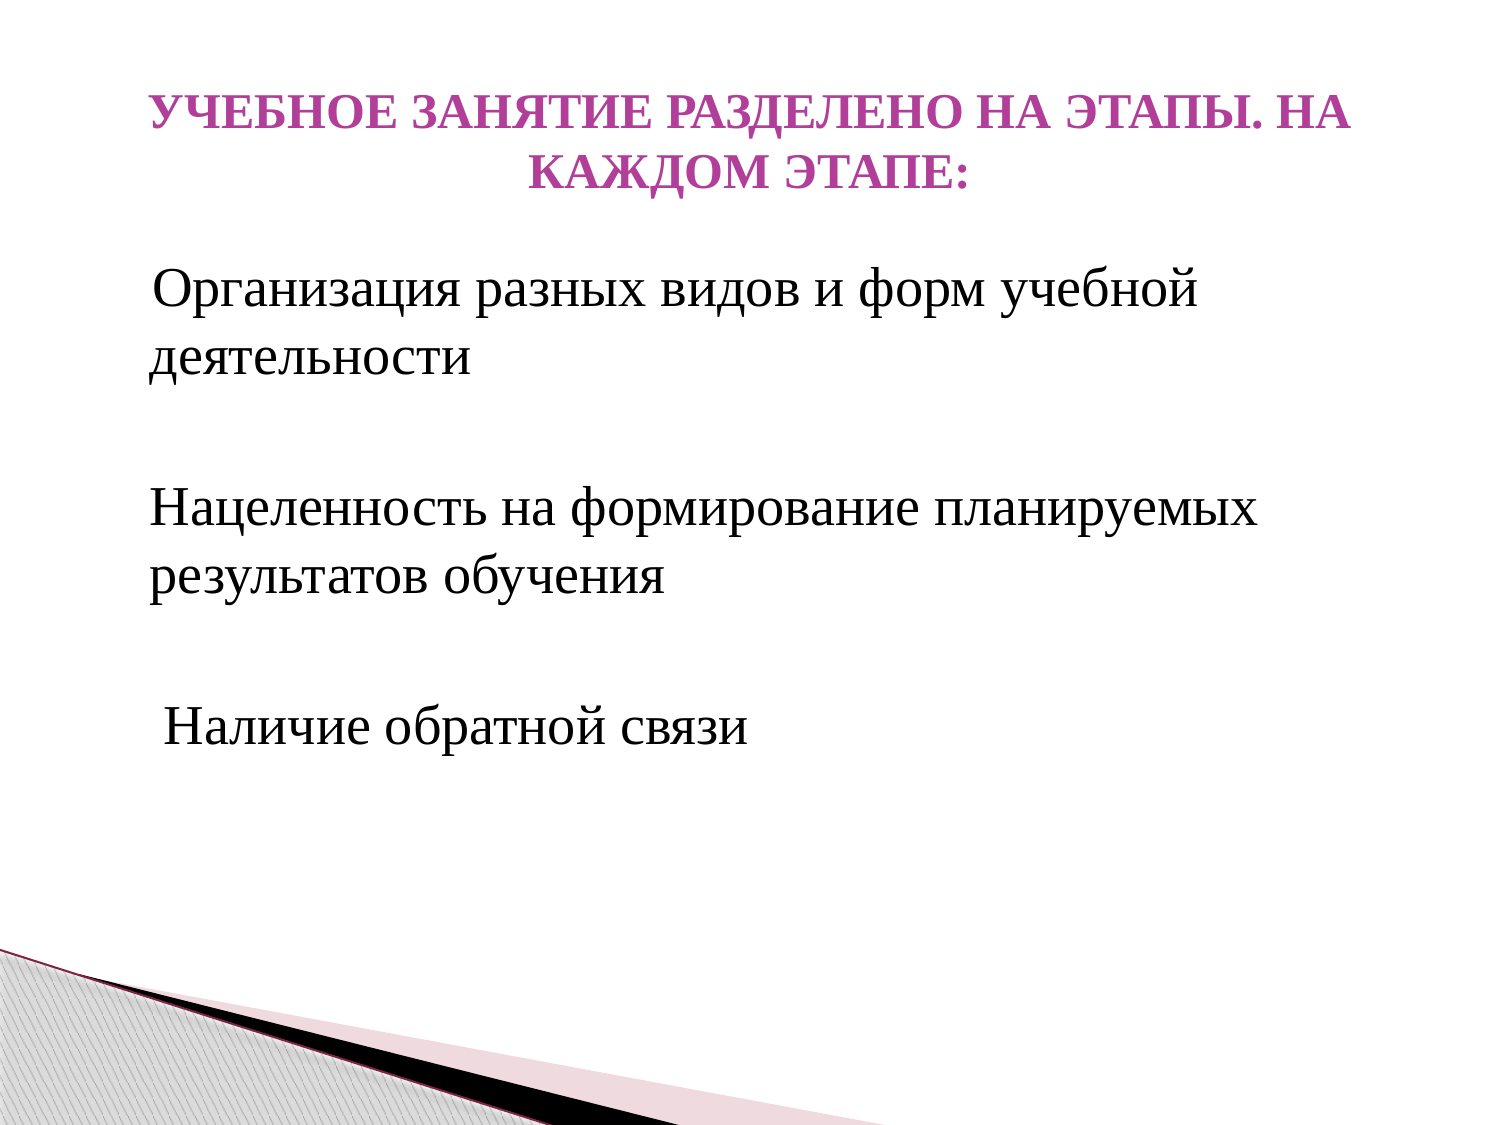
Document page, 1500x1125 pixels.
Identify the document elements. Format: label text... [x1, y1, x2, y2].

title УЧЕБНОЕ ЗАНЯТИЕ РАЗДЕЛЕНО НА ЭТАПЫ. НА КАЖДОМ ЭТАПЕ: [75, 45, 1425, 233]
list Организация разных видов и форм учебной деятельности Нацеленность на формирование планируемых результатов обучения Наличие обратной связи [75, 243, 1425, 986]
